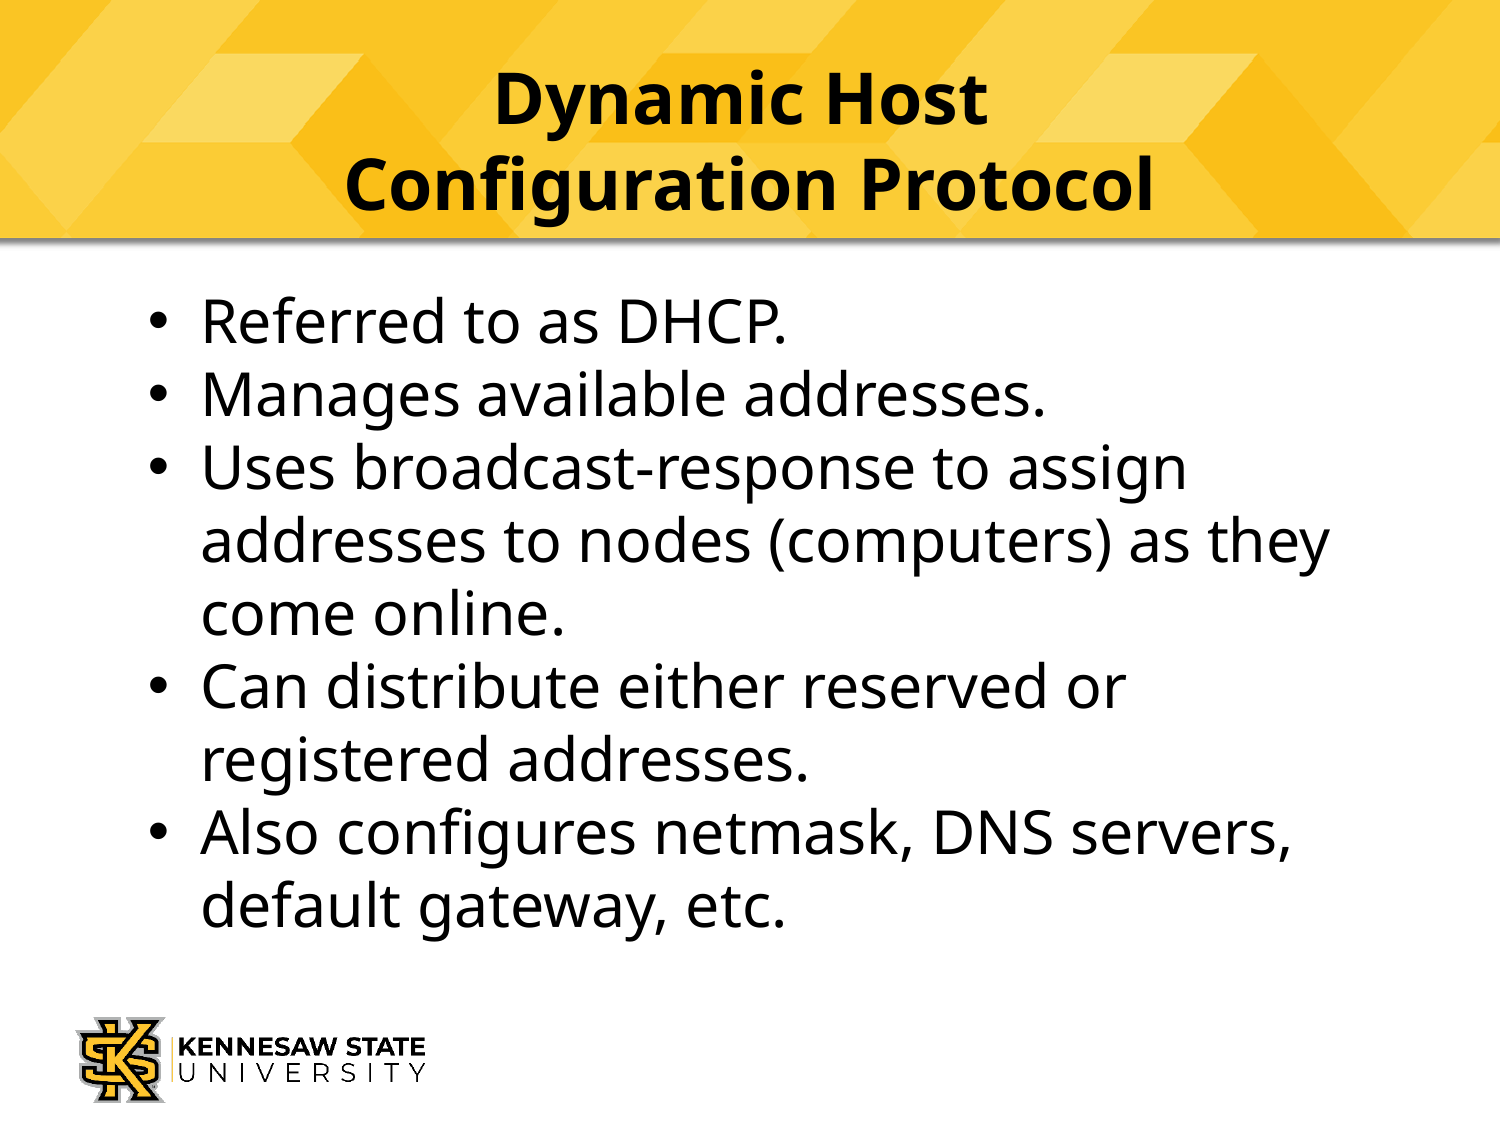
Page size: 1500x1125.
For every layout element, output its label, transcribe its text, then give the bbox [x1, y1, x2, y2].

picture [0, 0, 1500, 251]
list Referred to as DHCP. Manages available addresses. Uses broadcast-response to assign addresses to nodes (computers) as they come online. Can distribute either reserved or registered addresses. Also configures netmask, DNS servers, default gateway, etc. [132, 275, 1408, 950]
picture [75, 1017, 425, 1103]
title Dynamic Host Configuration Protocol [75, 45, 1425, 233]
